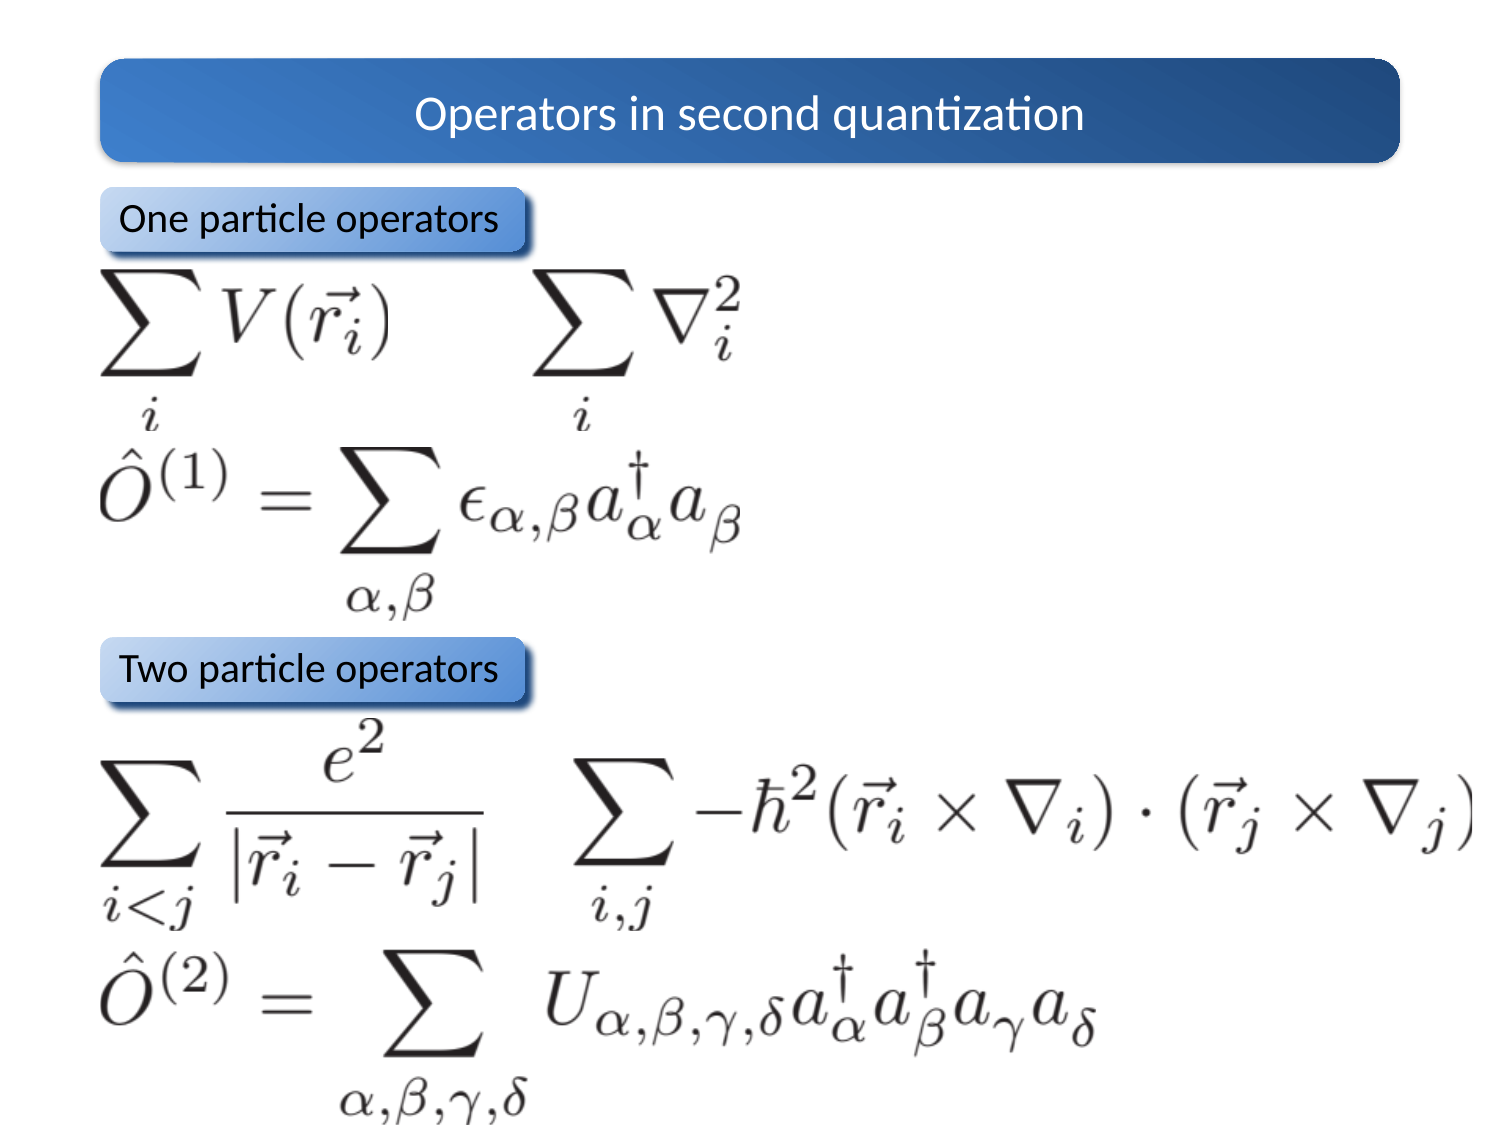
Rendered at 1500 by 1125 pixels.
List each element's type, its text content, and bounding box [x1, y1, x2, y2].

picture [571, 757, 1473, 932]
text_box Two particle operators [99, 636, 526, 703]
picture [531, 267, 741, 431]
text_box One particle operators [99, 186, 526, 252]
text_box Operators in second quantization [99, 58, 1401, 164]
picture [100, 947, 1097, 1125]
picture [100, 718, 484, 932]
picture [100, 267, 389, 431]
picture [100, 447, 741, 621]
